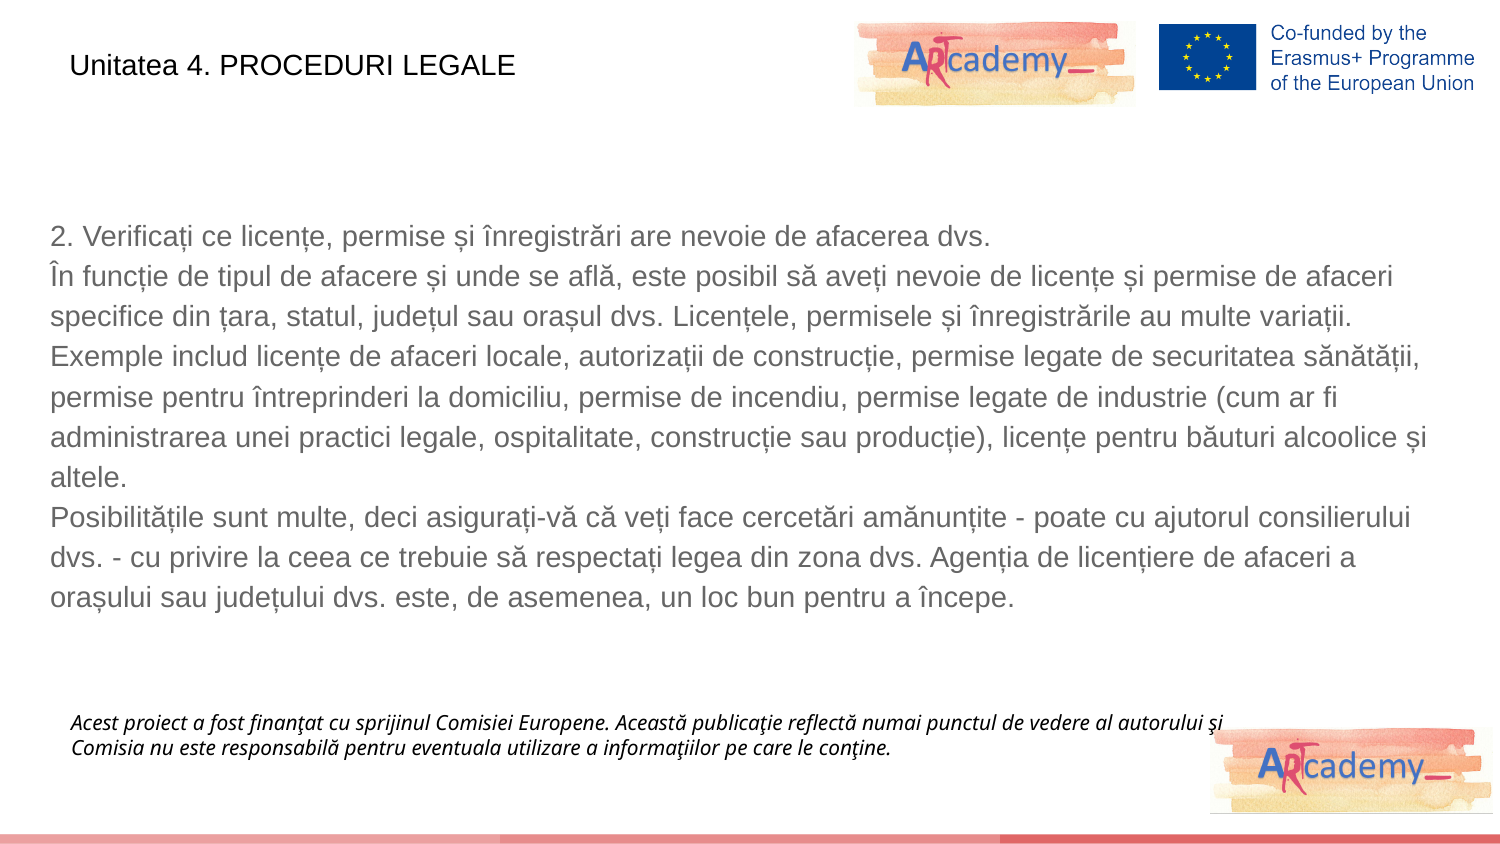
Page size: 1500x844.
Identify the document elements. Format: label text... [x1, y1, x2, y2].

picture [1158, 24, 1474, 94]
picture [1210, 709, 1493, 844]
picture [854, 2, 1137, 138]
text_box Acest proiect a fost finanţat cu sprijinul Comisiei Europene. Această publicaţie reflectă numai punctul de vedere al autorului şi Comisia nu este responsabilă pentru eventuala utilizare a informaţiilor pe care le conţine. [56, 701, 1265, 767]
list 2. Verificați ce licențe, permise și înregistrări are nevoie de afacerea dvs. În funcție de tipul de afacere și unde se află, este posibil să aveți nevoie de licențe și permise de afaceri specifice din țara, statul, județul sau orașul dvs. Licențele, permisele și înregistrările au multe variații. Exemple includ licențe de afaceri locale, autorizații de construcție, permise legate de securitatea sănătății, permise pentru întreprinderi la domiciliu, permise de incendiu, permise legate de industrie (cum ar fi administrarea unei practici legale, ospitalitate, construcție sau producție), licențe pentru băuturi alcoolice și altele. Posibilitățile sunt multe, deci asigurați-vă că veți face cercetări amănunțite - poate cu ajutorul consilierului dvs. - cu privire la ceea ce trebuie să respectați legea din zona dvs. Agenția de licențiere de afaceri a orașului sau județului dvs. este, de asemenea, un loc bun pentru a începe. [16, 197, 1474, 707]
text_box Unitatea 4. PROCEDURI LEGALE [54, 39, 716, 89]
